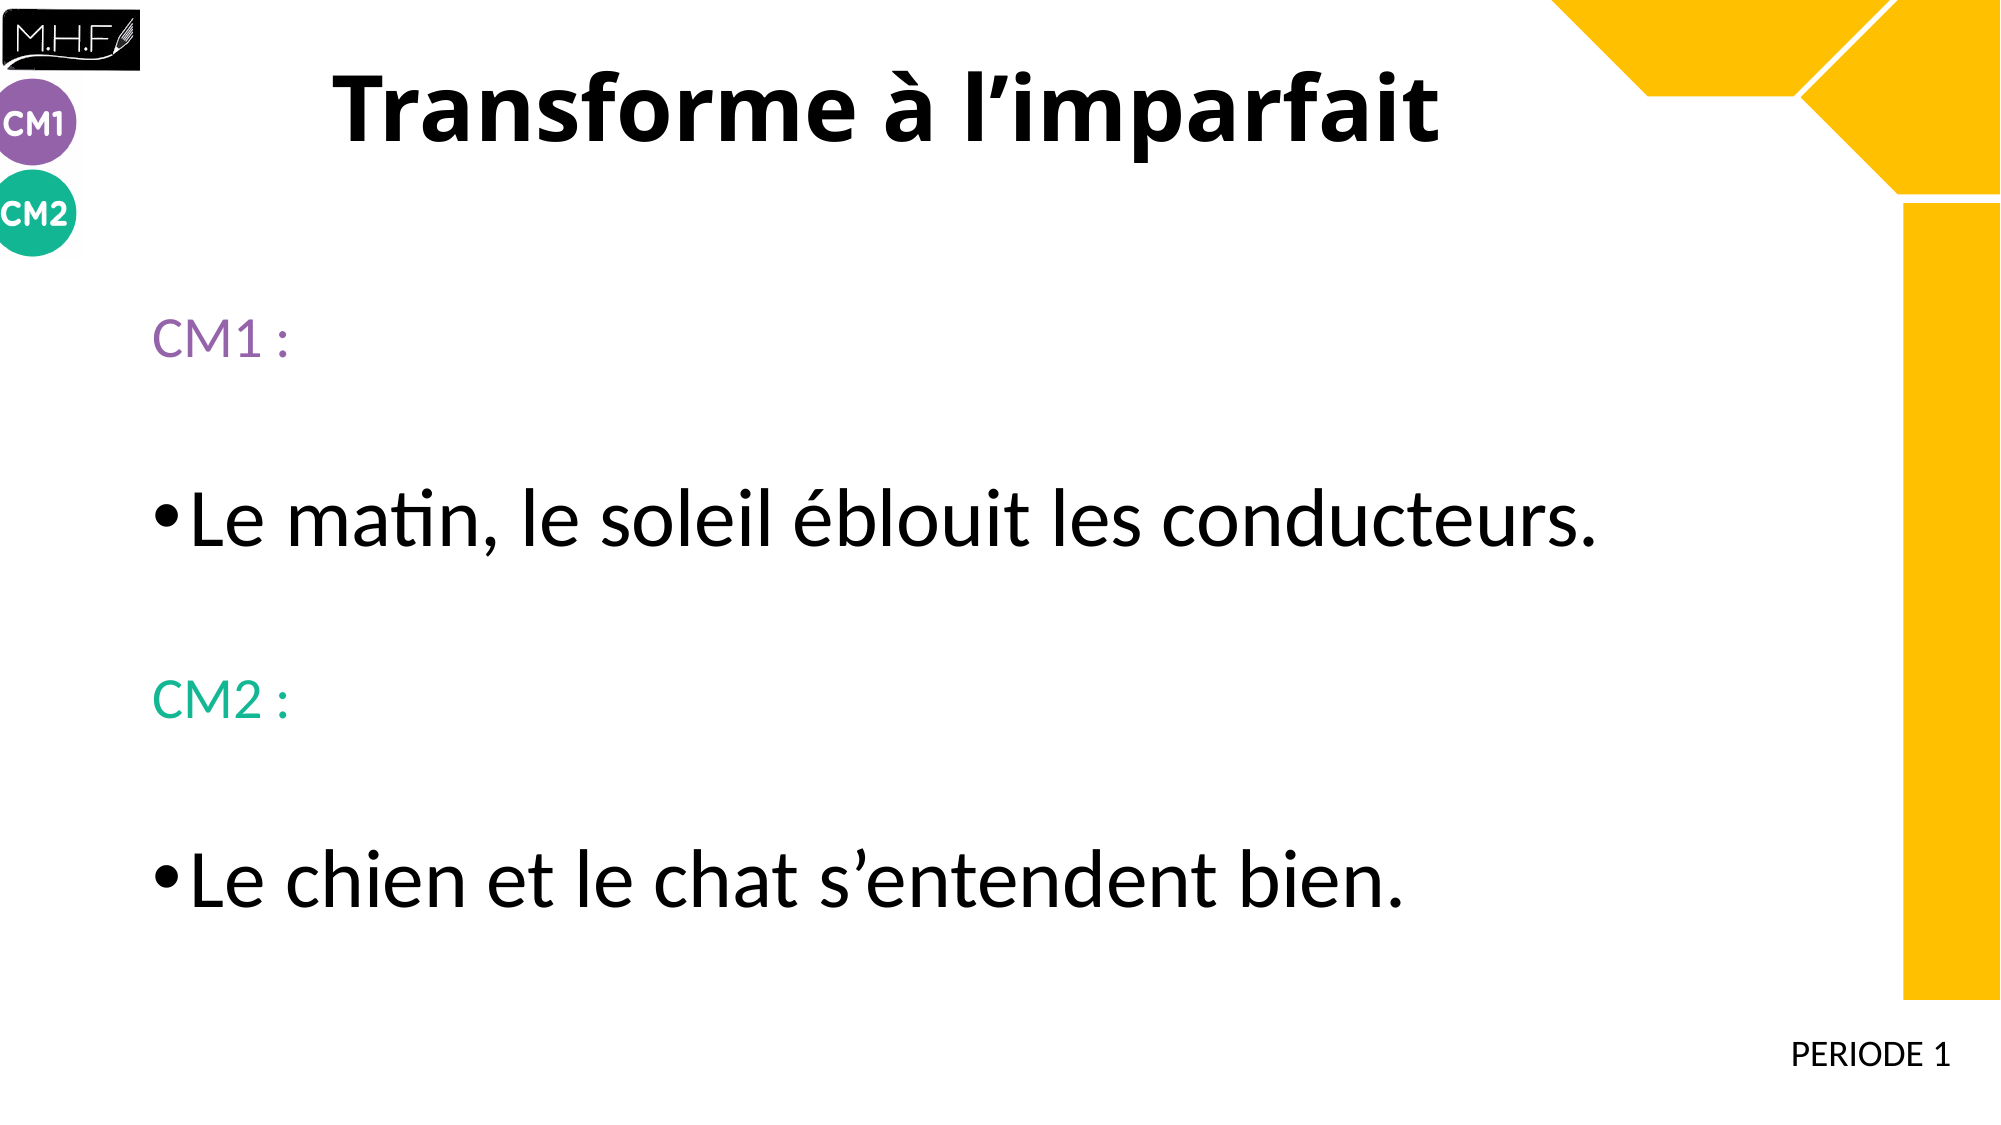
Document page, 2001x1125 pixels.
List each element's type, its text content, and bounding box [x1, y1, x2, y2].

text_box [1549, 0, 1892, 98]
list CM1 : Le matin, le soleil éblouit les conducteurs. CM2 : Le chien et le chat s’entendent bien. [137, 299, 1863, 1014]
title Transforme à l’imparfait [316, 3, 1863, 221]
text_box [1799, 0, 2000, 196]
text_box [1902, 202, 2000, 1001]
picture [0, 7, 140, 259]
text_box PERIODE 1 [1362, 1021, 1967, 1082]
